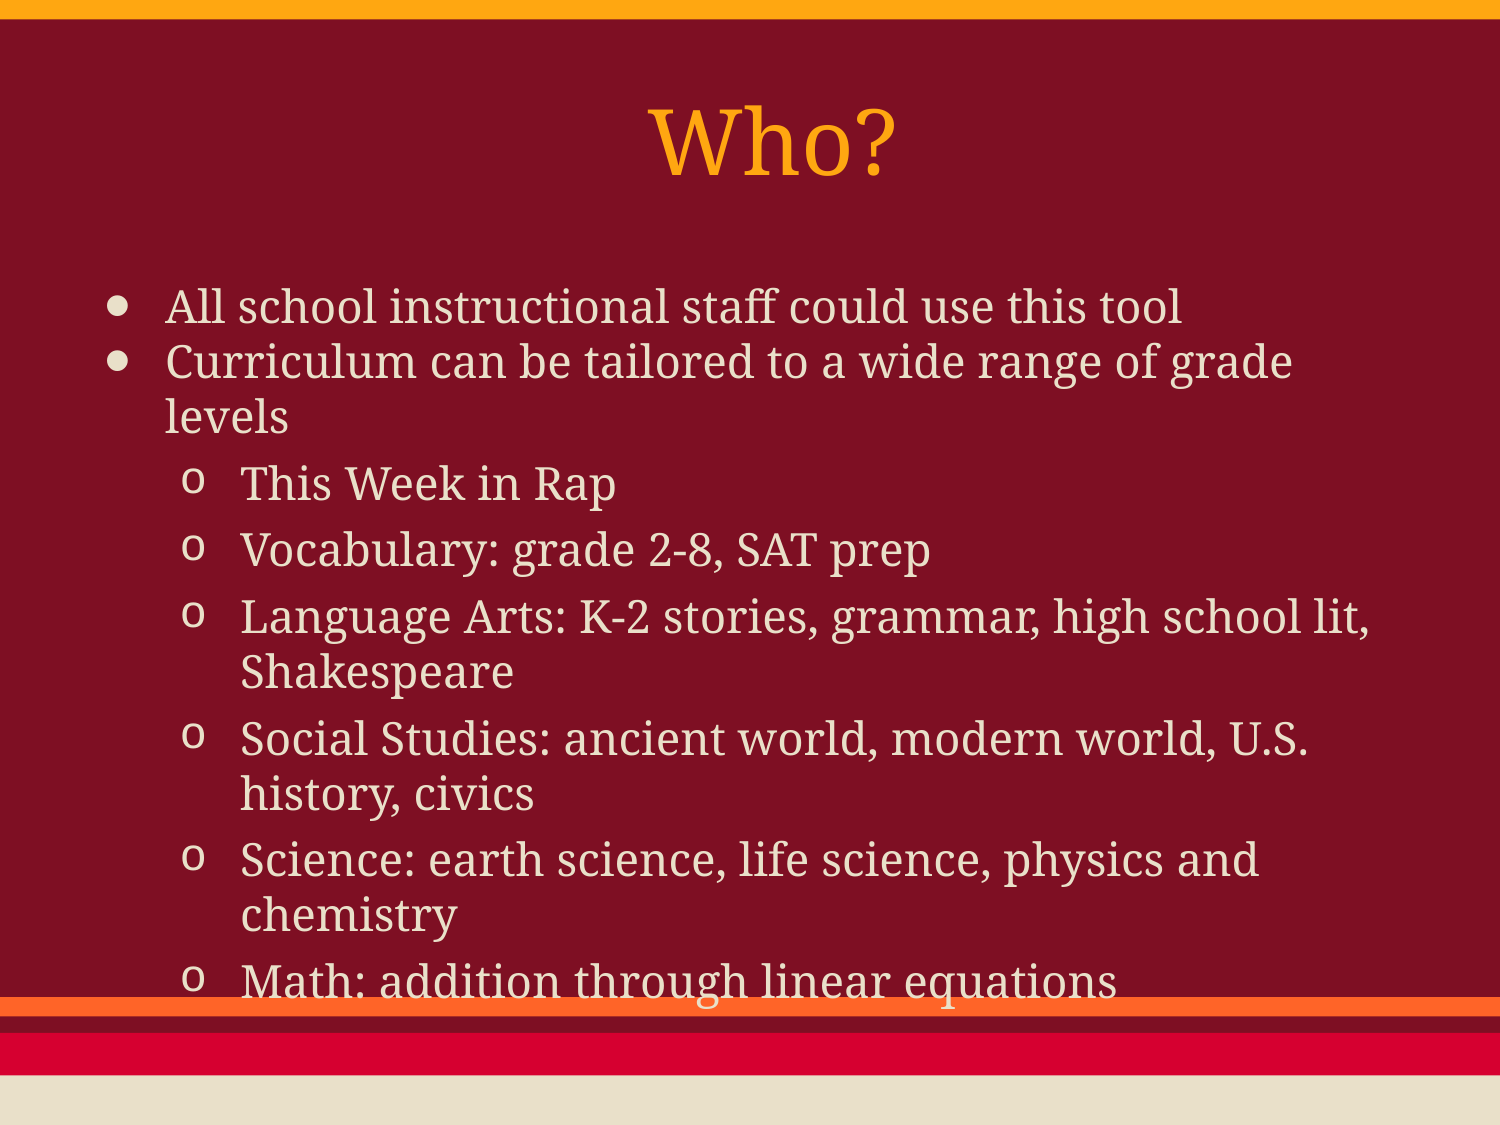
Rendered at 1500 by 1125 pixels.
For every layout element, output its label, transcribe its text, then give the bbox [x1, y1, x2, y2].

list All school instructional staff could use this tool Curriculum can be tailored to a wide range of grade levels This Week in Rap Vocabulary: grade 2-8, SAT prep Language Arts: K-2 stories, grammar, high school lit, Shakespeare Social Studies: ancient world, modern world, U.S. history, civics Science: earth science, life science, physics and chemistry Math: addition through linear equations [75, 262, 1425, 1023]
title Who? [75, 29, 1425, 248]
